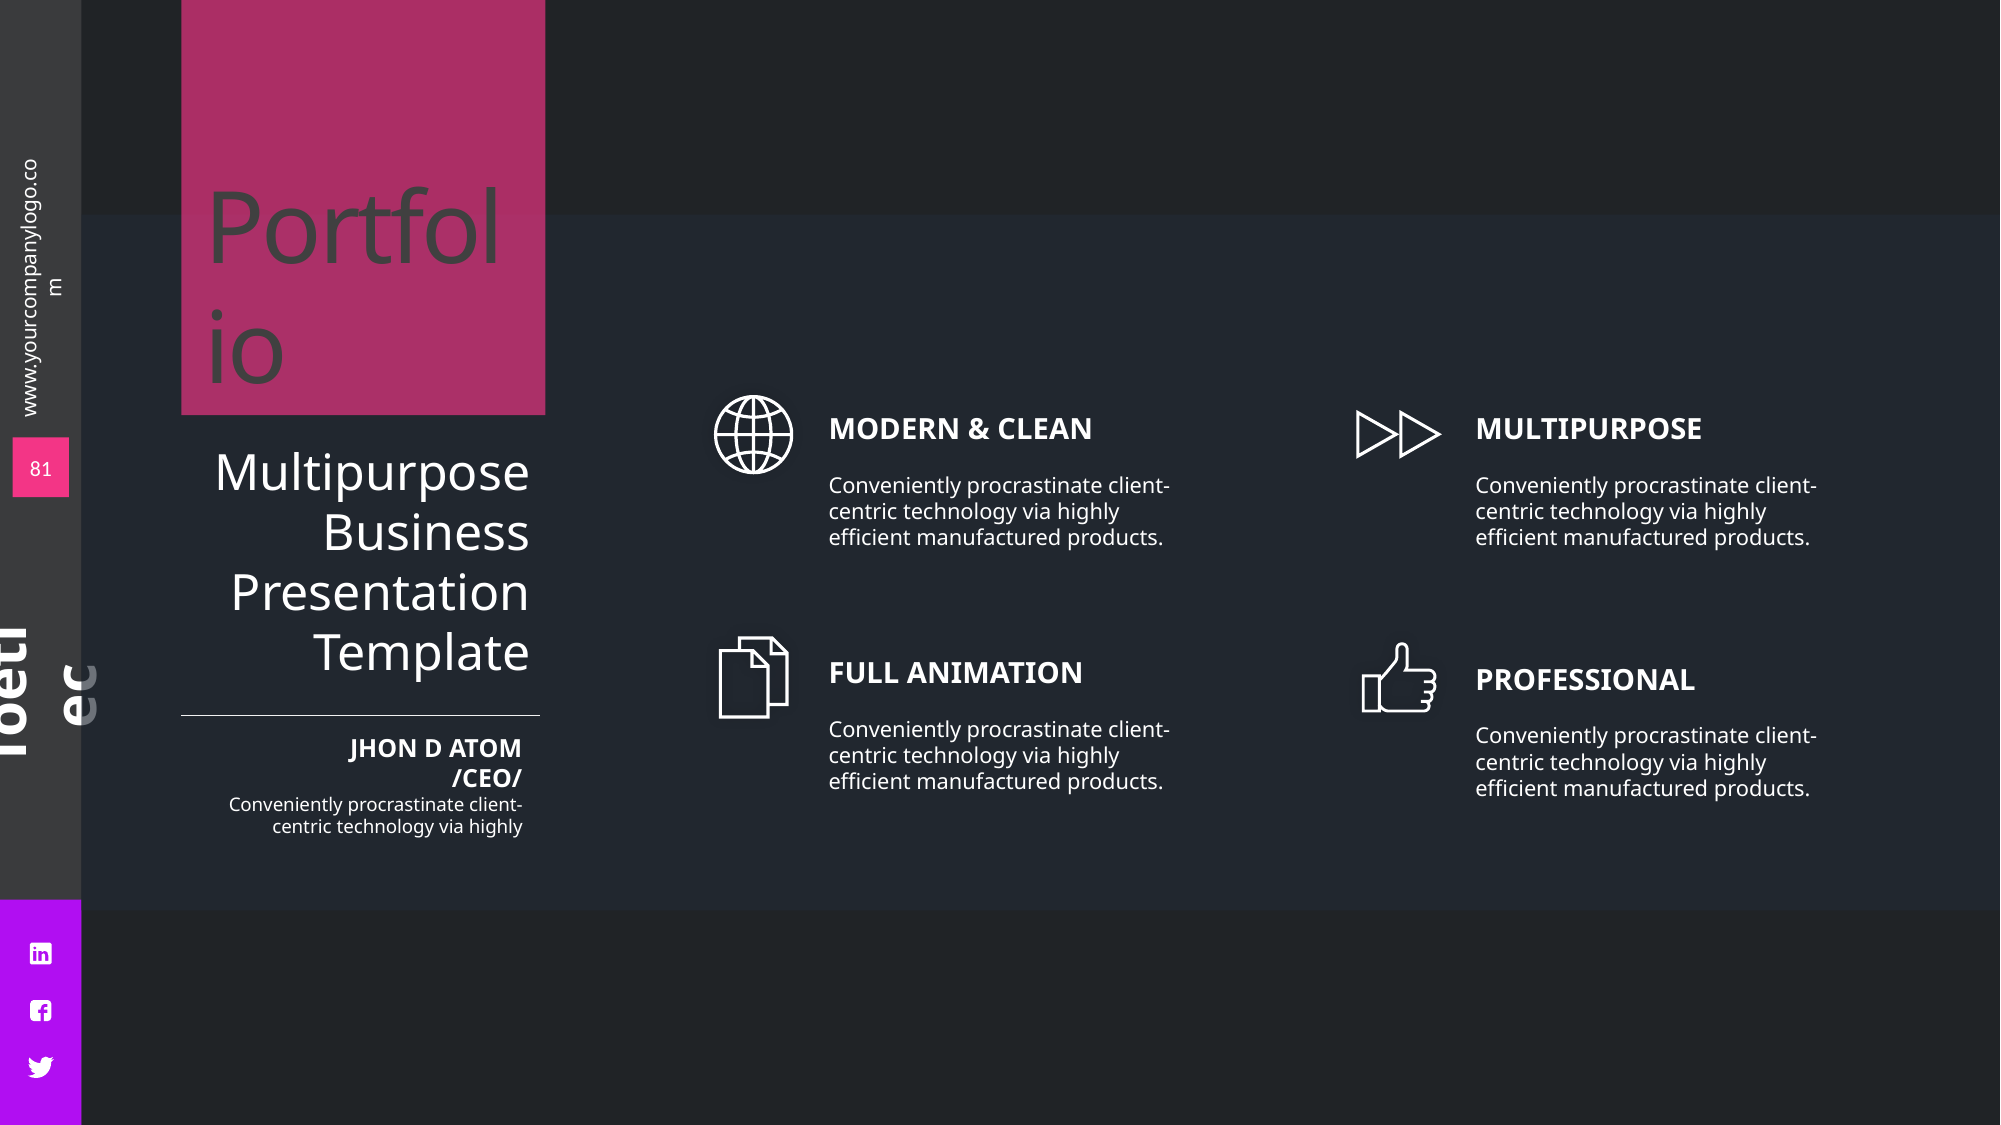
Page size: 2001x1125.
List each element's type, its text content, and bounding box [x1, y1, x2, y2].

picture [81, 0, 2000, 1125]
slide_number 81 [12, 437, 69, 498]
